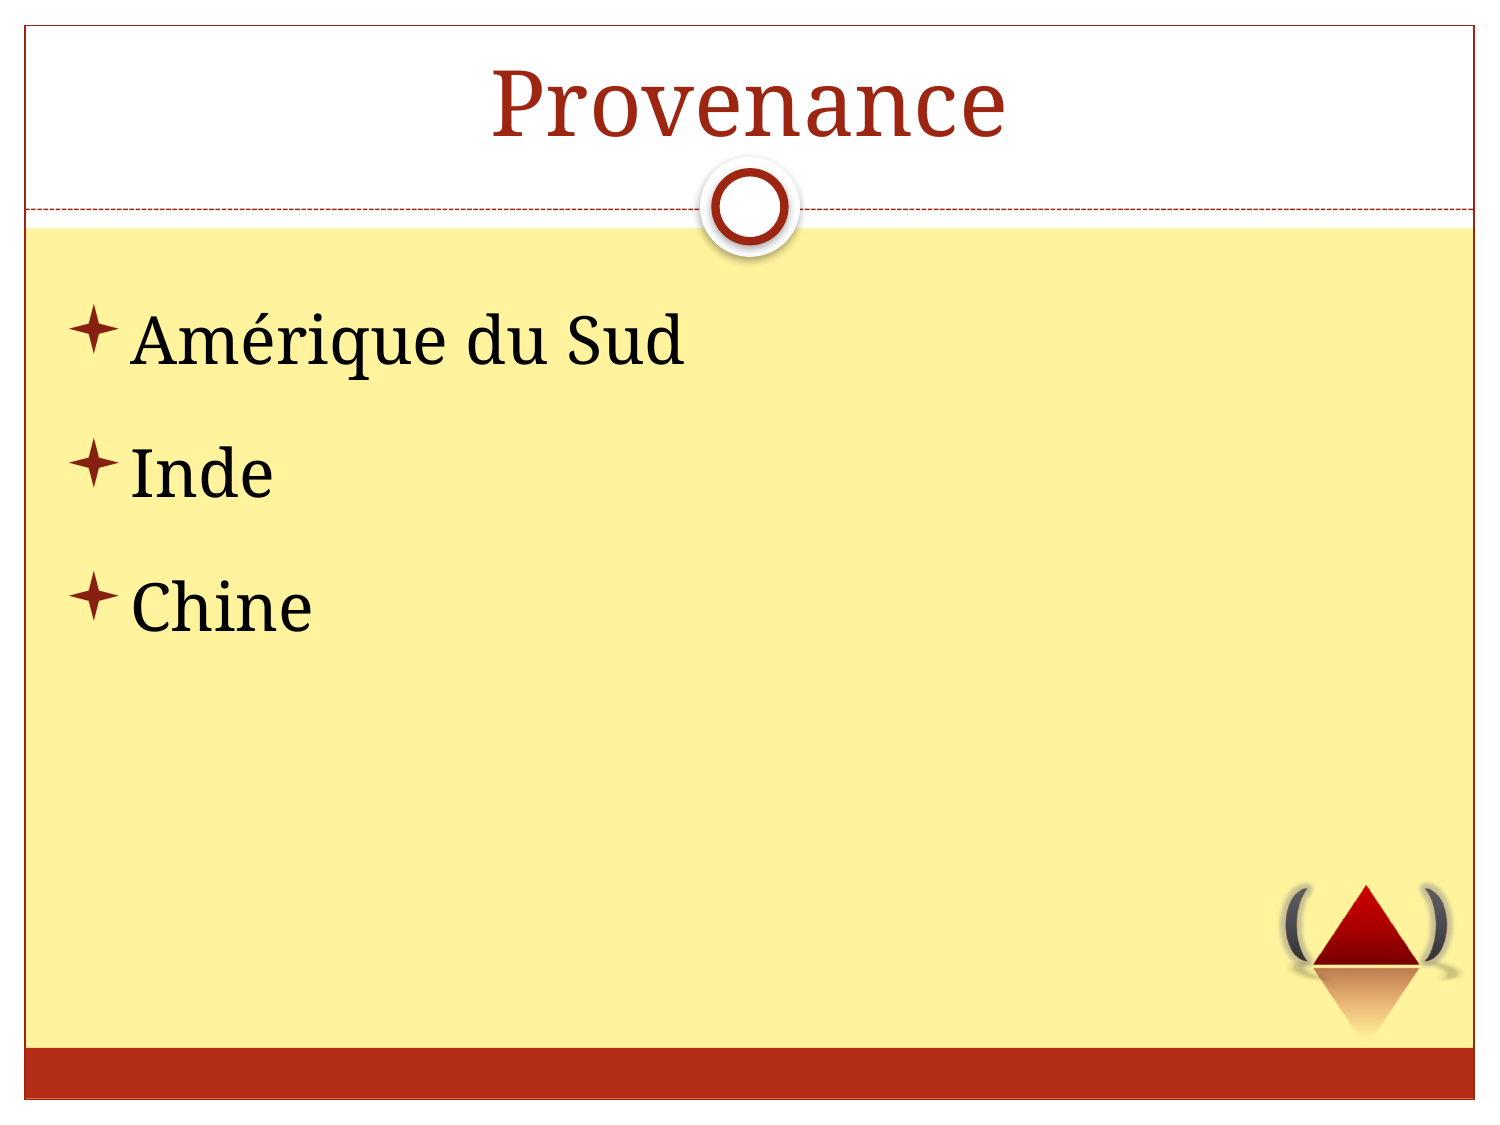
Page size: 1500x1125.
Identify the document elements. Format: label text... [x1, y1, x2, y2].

title Provenance [49, 37, 1450, 162]
picture [1273, 876, 1474, 1048]
list Amérique du Sud Inde Chine [49, 250, 1445, 1001]
